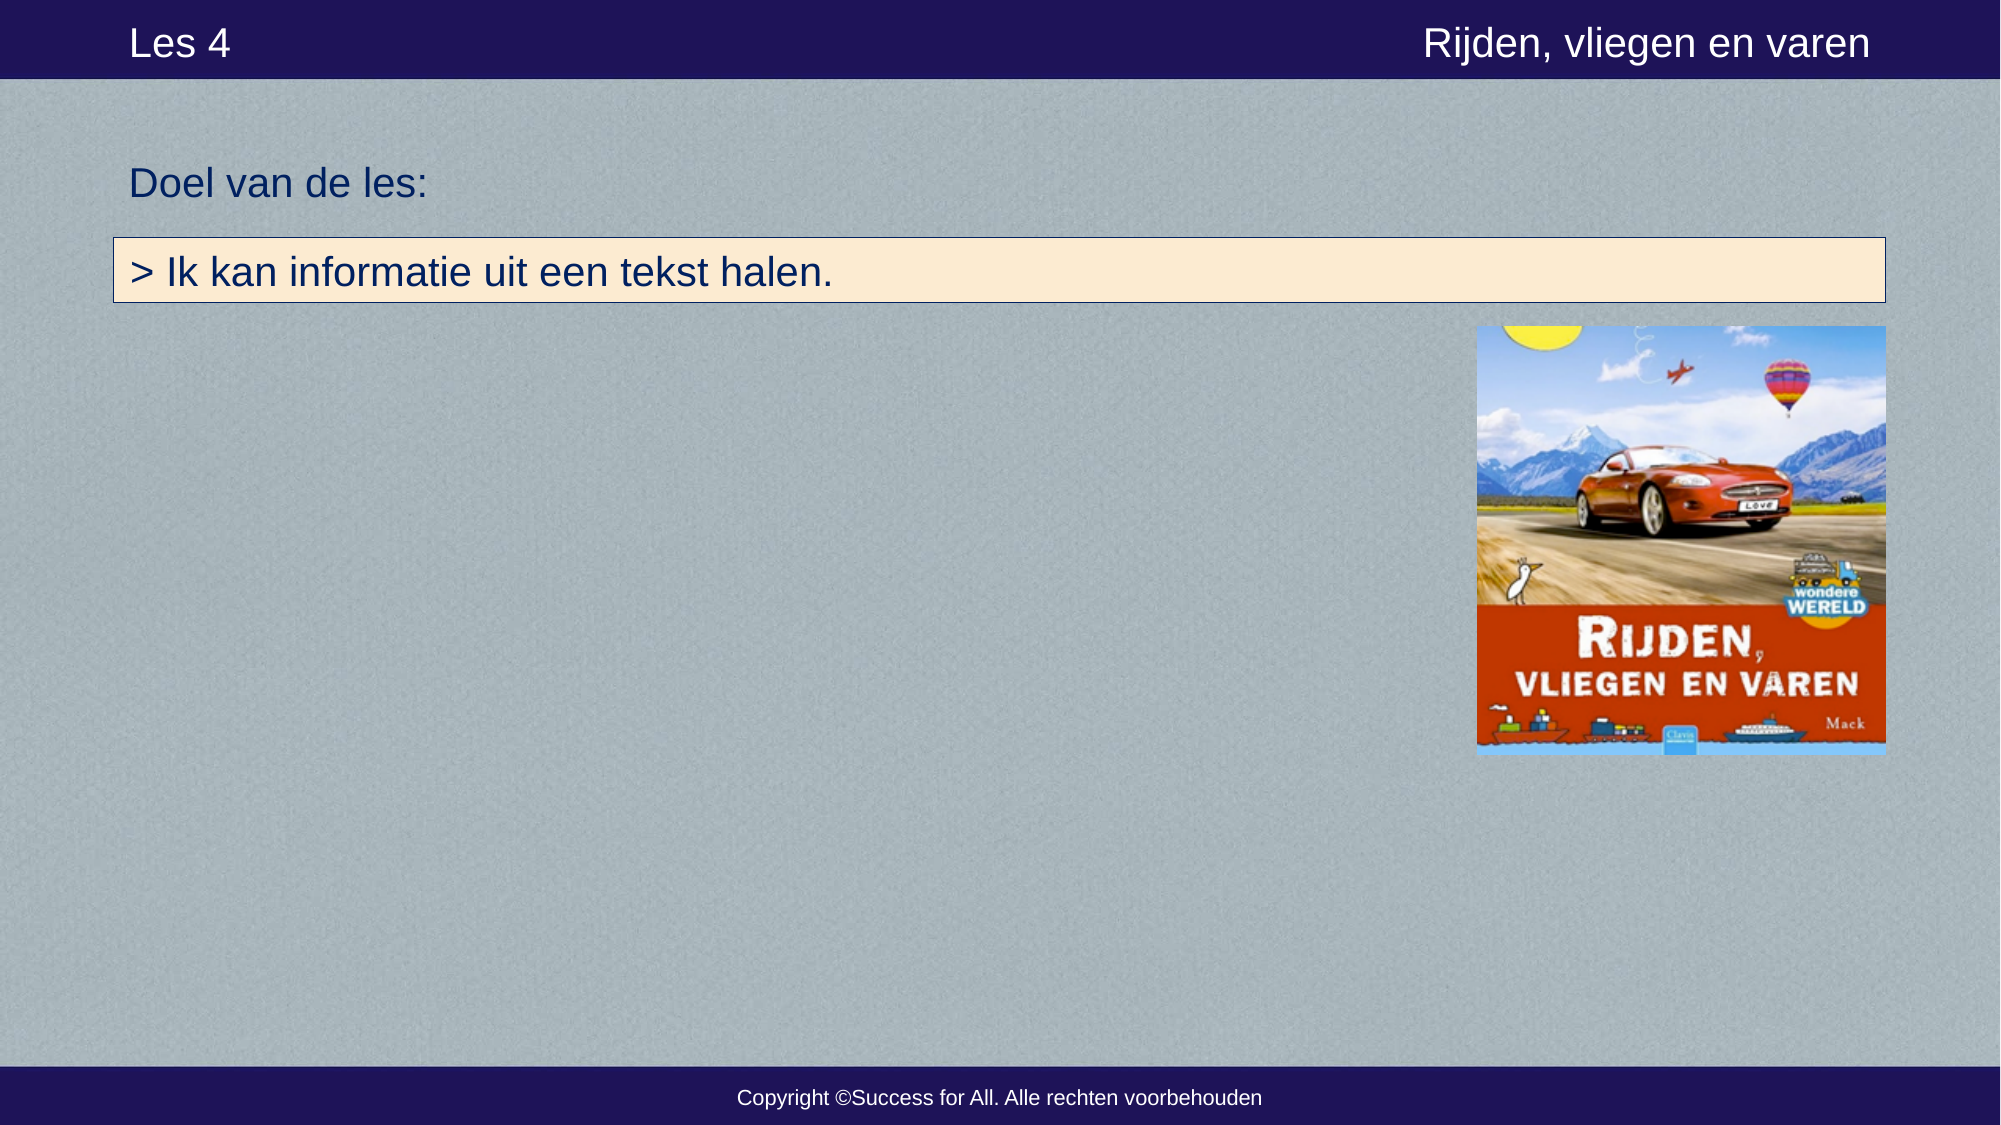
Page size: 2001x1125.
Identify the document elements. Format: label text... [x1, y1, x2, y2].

picture [0, 0, 2001, 1125]
text_box > Ik kan informatie uit een tekst halen. [113, 237, 1886, 303]
text_box Doel van de les: [113, 148, 1635, 214]
text_box Les 4 [114, 8, 354, 73]
text_box Copyright ©Success for All. Alle rechten voorbehouden [0, 1076, 2000, 1125]
text_box Rijden, vliegen en varen [999, 8, 1886, 73]
